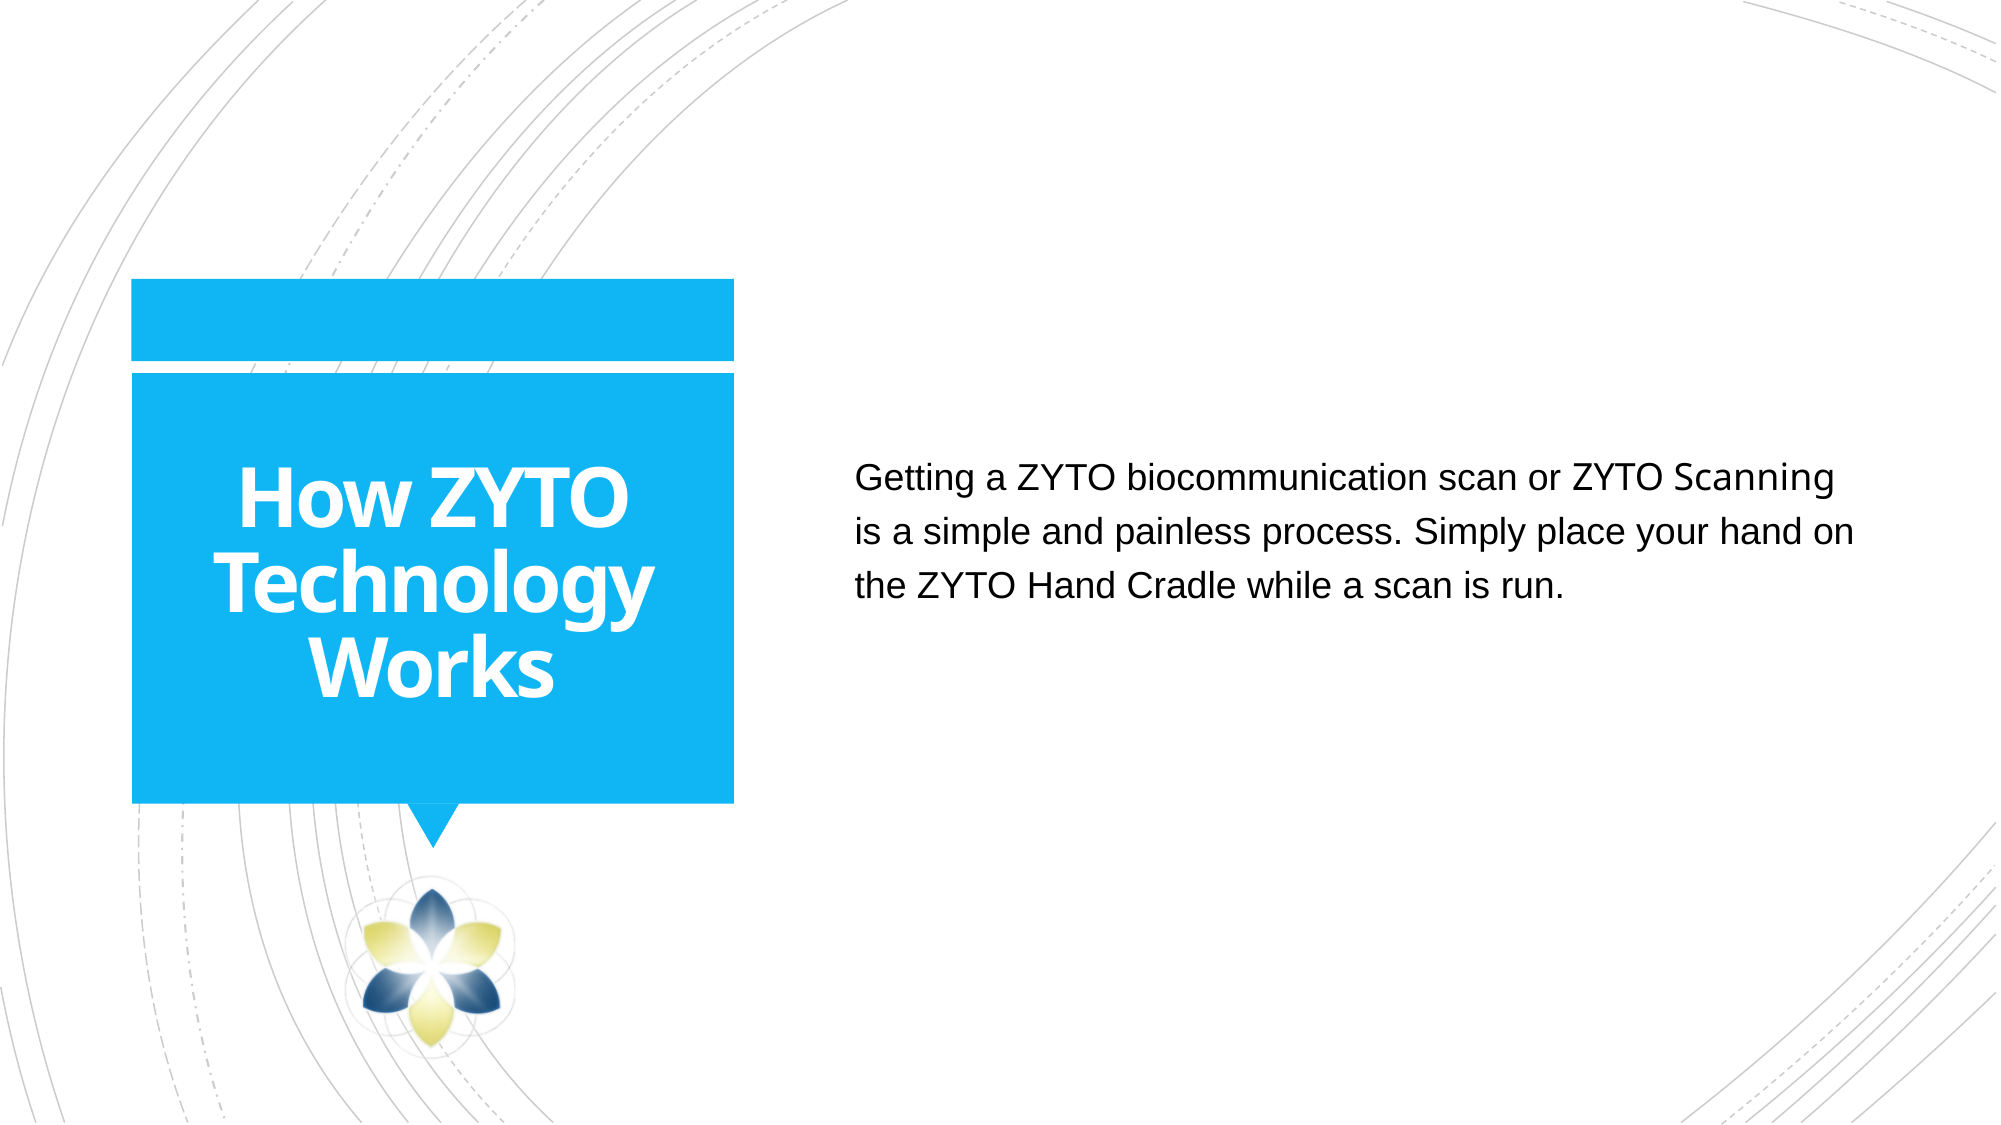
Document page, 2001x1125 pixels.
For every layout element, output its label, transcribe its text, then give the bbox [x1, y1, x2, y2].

title How ZYTO Technology Works [145, 385, 720, 789]
picture [320, 858, 567, 1072]
list Getting a ZYTO biocommunication scan or ZYTO Scanning is a simple and painless process. Simply place your hand on the ZYTO Hand Cradle while a scan is run. [839, 131, 1871, 993]
